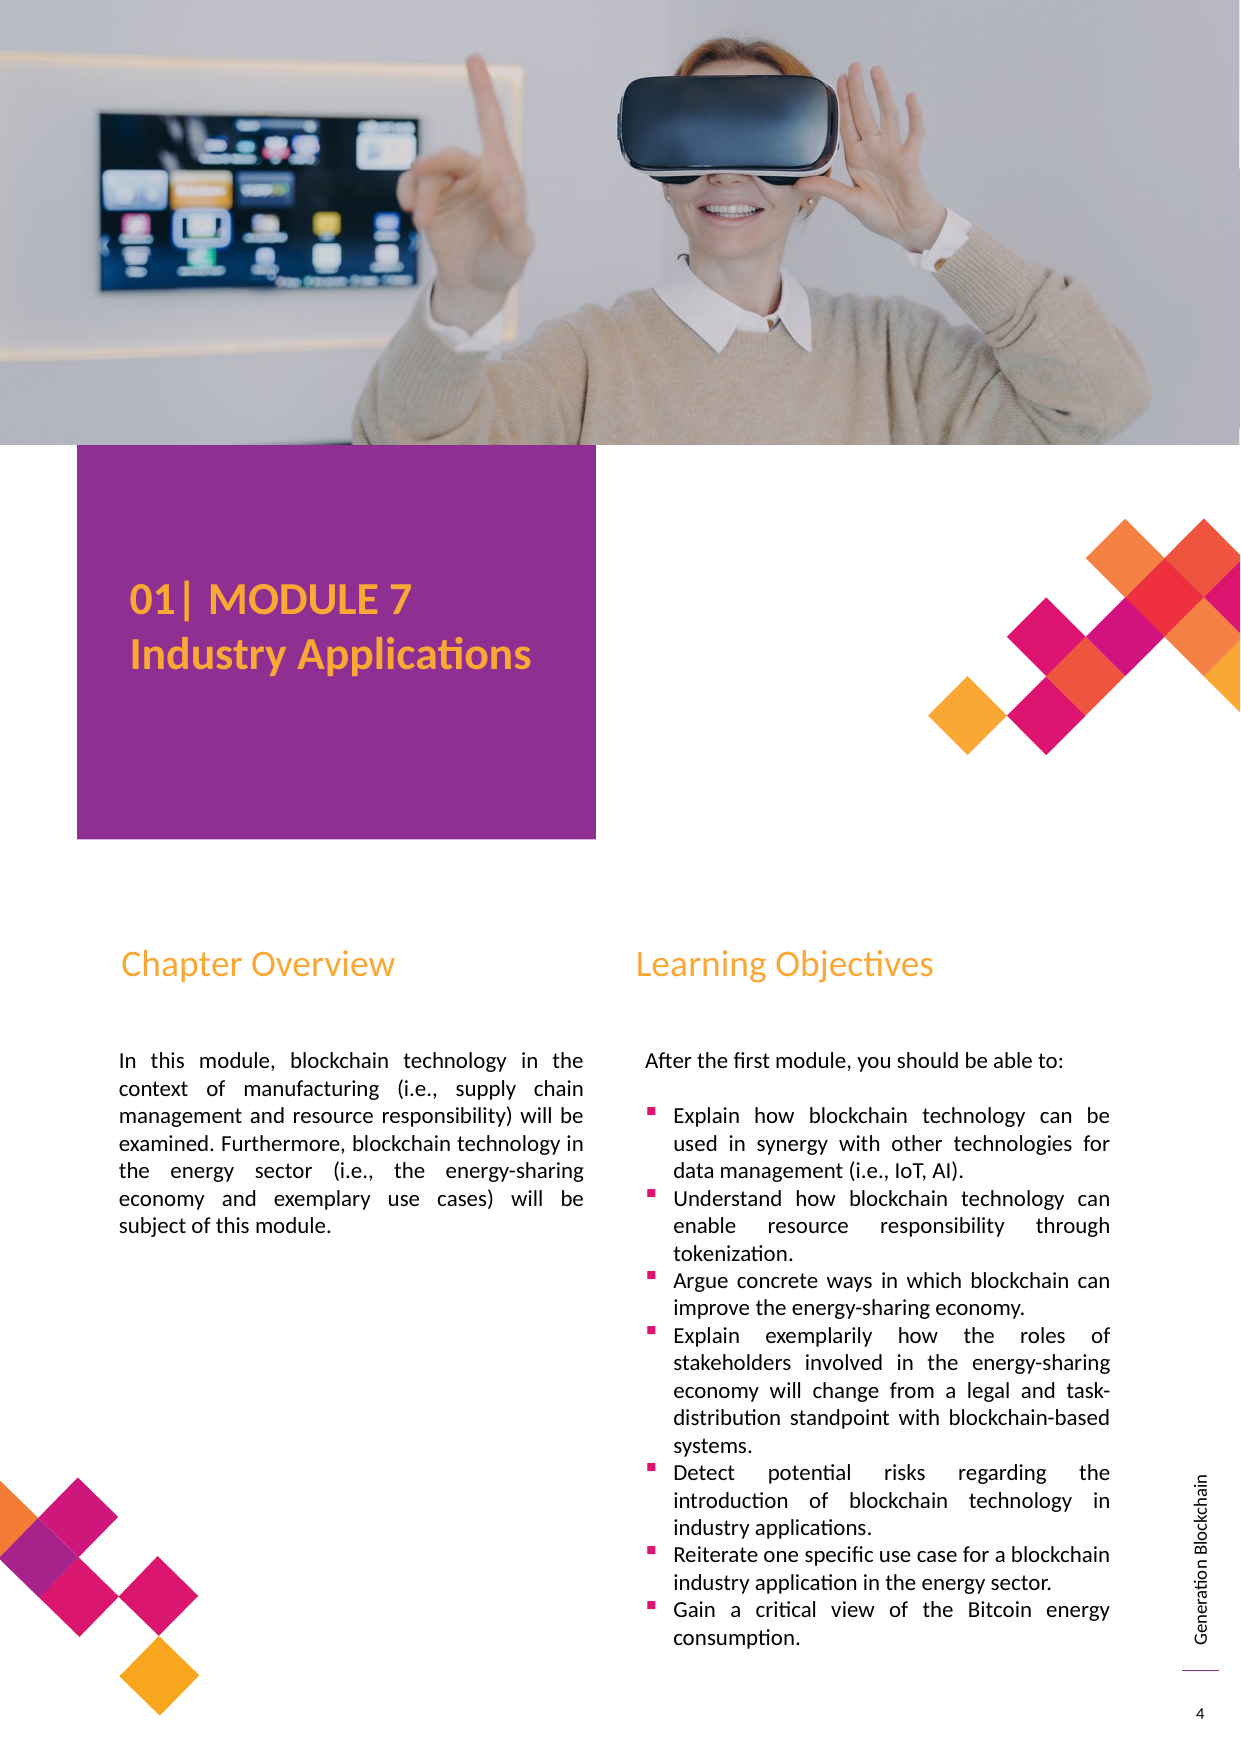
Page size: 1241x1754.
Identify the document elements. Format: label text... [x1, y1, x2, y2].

list In this module, blockchain technology in the context of manufacturing (i.e., supply chain management and resource responsibility) will be examined. Furthermore, blockchain technology in the energy sector (i.e., the energy-sharing economy and exemplary use cases) will be subject of this module. [104, 1038, 600, 1285]
slide_number 4 [1169, 1674, 1231, 1751]
picture [0, 0, 1241, 445]
list 01| MODULE 7 Industry Applications [114, 561, 590, 849]
text_box Learning Objectives [621, 931, 1117, 1002]
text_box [939, 518, 1241, 756]
text_box Chapter Overview [106, 931, 602, 1002]
list After the first module, you should be able to: Explain how blockchain technology can be used in synergy with other technologies for data management (i.e., IoT, AI). Understand how blockchain technology can enable resource responsibility through tokenization. Argue concrete ways in which blockchain can improve the energy-sharing economy. Explain exemplarily how the roles of stakeholders involved in the energy-sharing economy will change from a legal and task-distribution standpoint with blockchain-based systems. Detect potential risks regarding the introduction of blockchain technology in industry applications. Reiterate one specific use case for a blockchain industry application in the energy sector. Gain a critical view of the Bitcoin energy consumption. [630, 1038, 1126, 1614]
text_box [0, 1489, 199, 1704]
